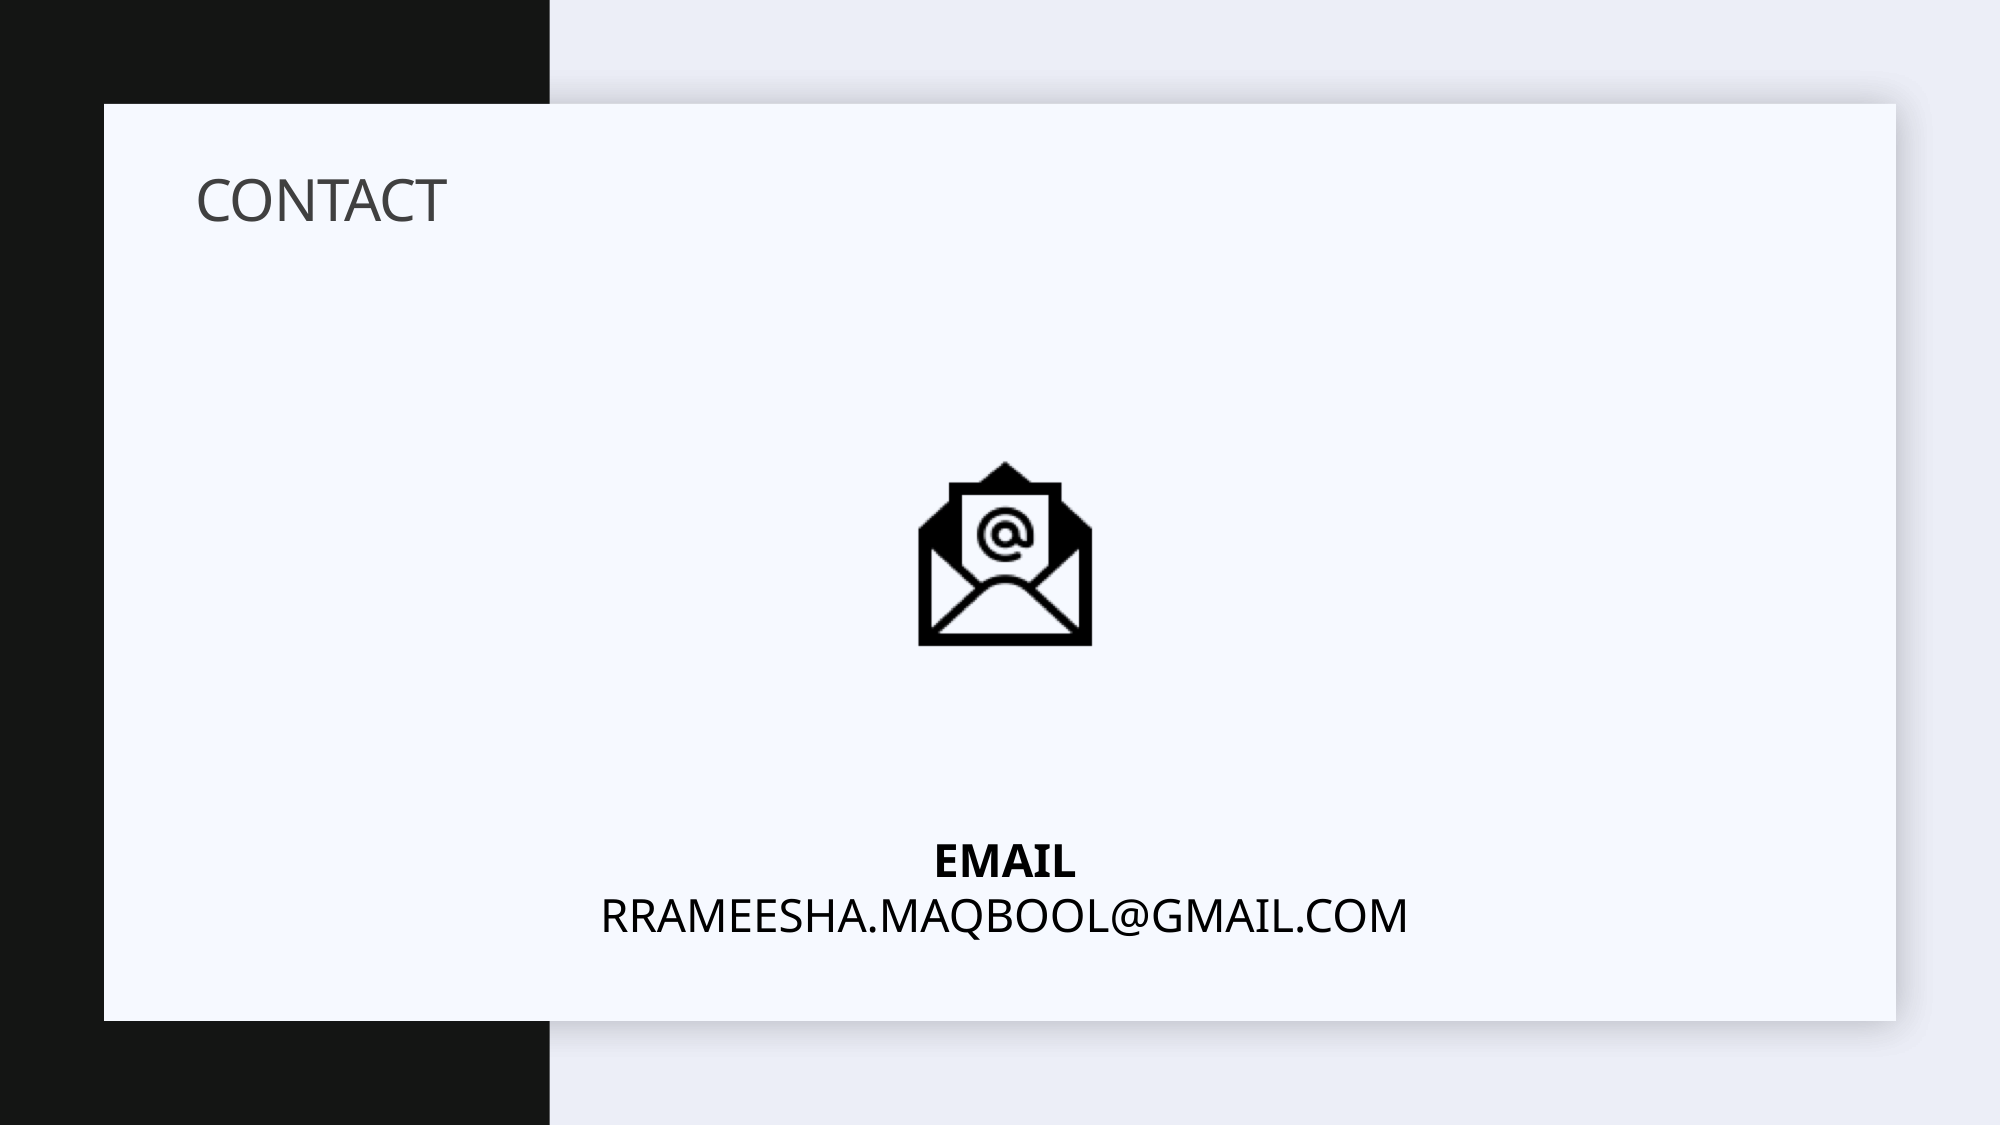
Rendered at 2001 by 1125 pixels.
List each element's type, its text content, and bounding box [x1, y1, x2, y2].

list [179, 345, 1831, 1001]
title Contact [180, 154, 1830, 251]
